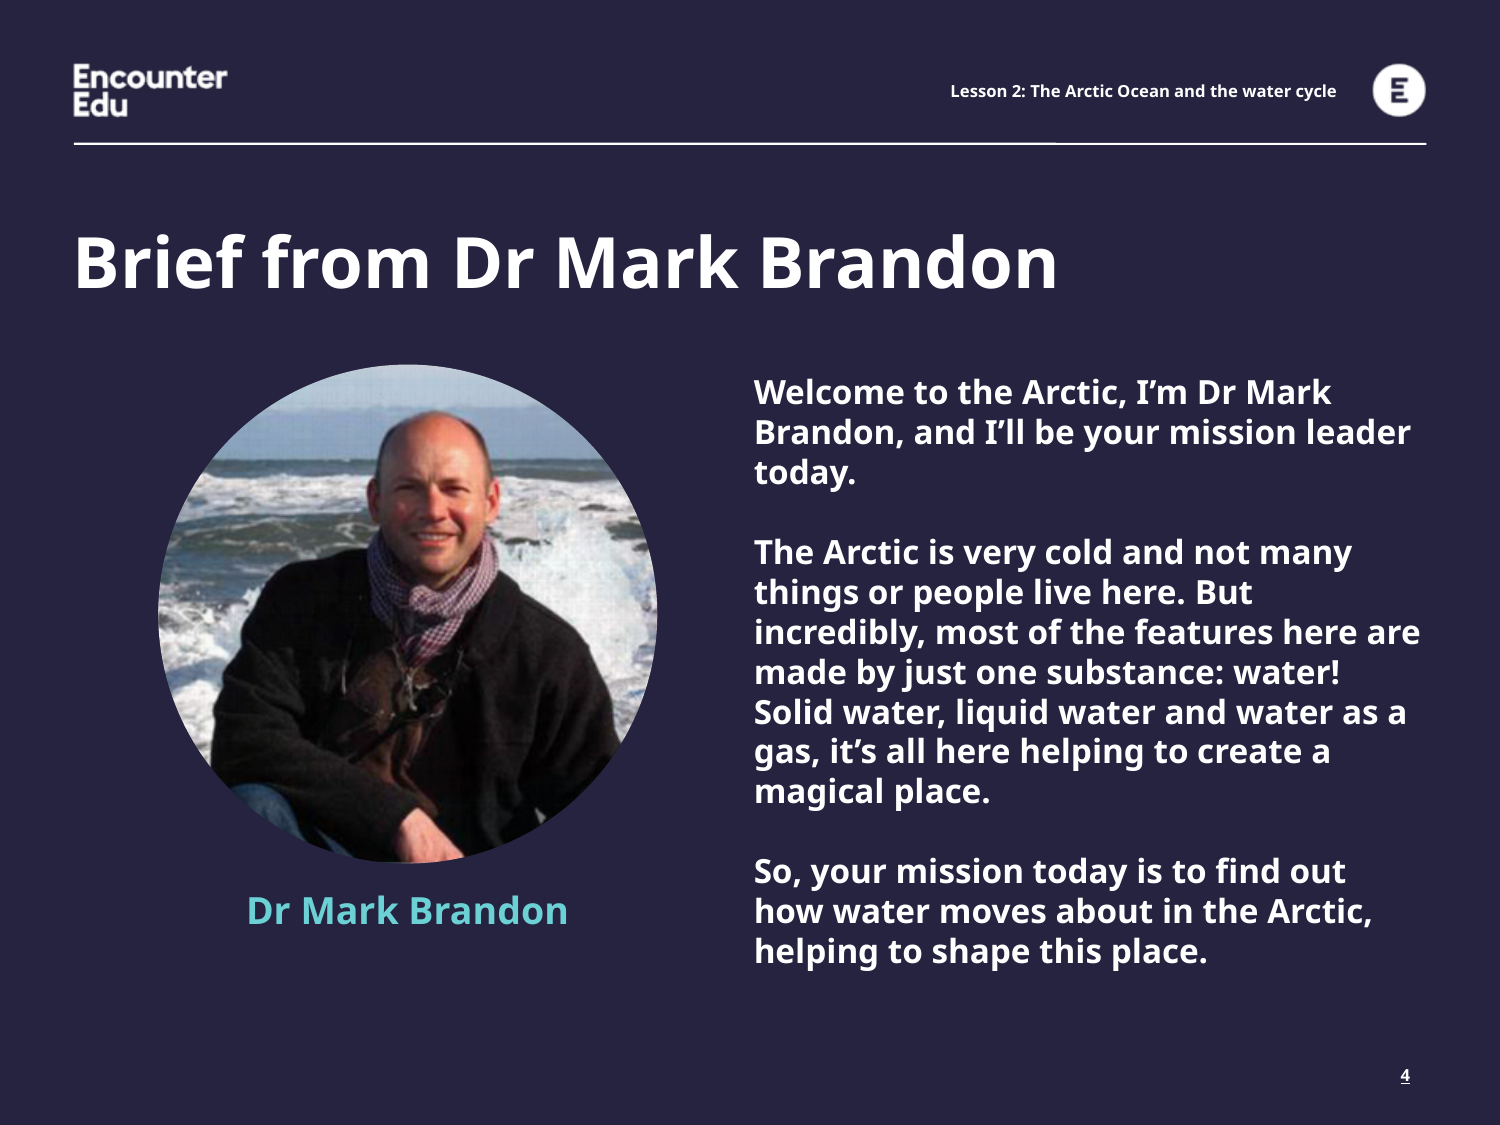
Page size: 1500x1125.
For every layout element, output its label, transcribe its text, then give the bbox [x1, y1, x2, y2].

text_box Welcome to the Arctic, I’m Dr Mark Brandon, and I’ll be your mission leader today. The Arctic is very cold and not many things or people live here. But incredibly, most of the features here are made by just one substance: water! Solid water, liquid water and water as a gas, it’s all here helping to create a magical place. So, your mission today is to find out how water moves about in the Arctic, helping to shape this place. [749, 367, 1427, 974]
picture [1371, 62, 1428, 119]
text_box 4 [1384, 1060, 1427, 1089]
text_box Lesson 2: The Arctic Ocean and the water cycle [686, 73, 1353, 109]
text_box Dr Mark Brandon [231, 880, 585, 940]
text_box [158, 364, 658, 864]
title Brief from Dr Mark Brandon [64, 163, 1416, 369]
picture [70, 62, 233, 119]
